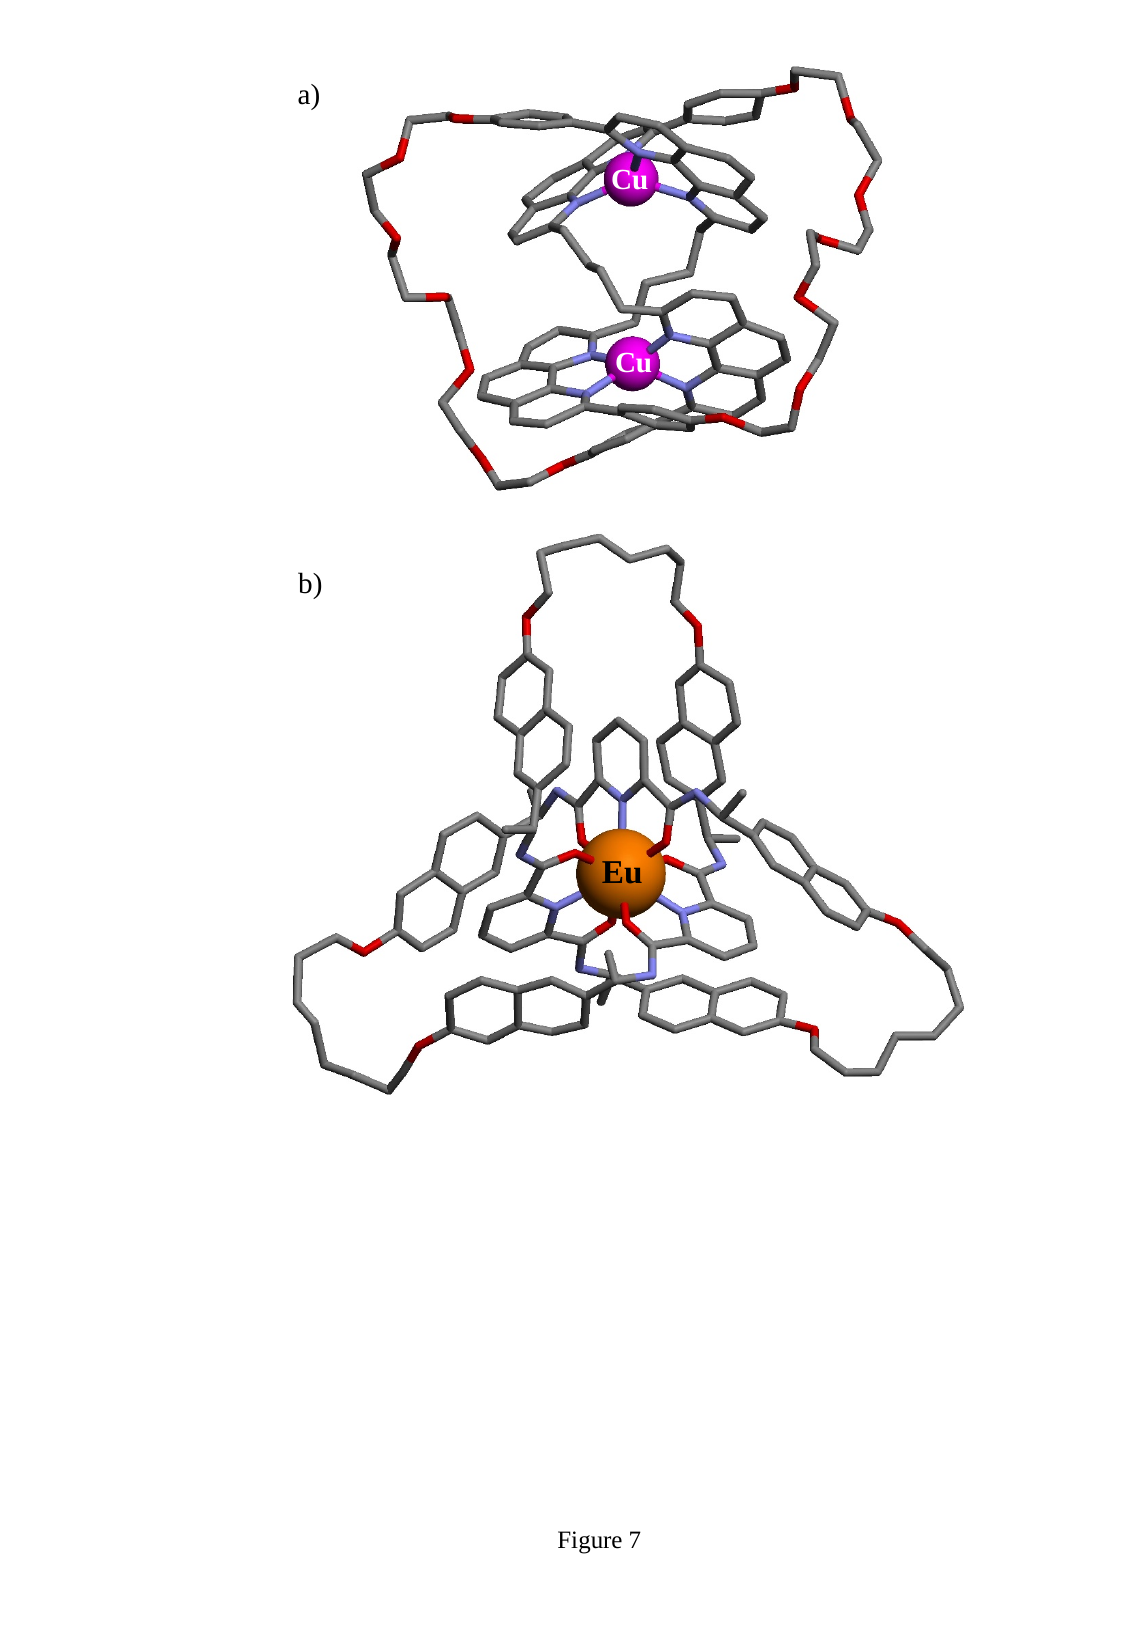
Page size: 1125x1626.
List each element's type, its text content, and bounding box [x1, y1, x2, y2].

text_box Figure 7 [542, 1516, 657, 1561]
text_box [282, 47, 972, 1118]
